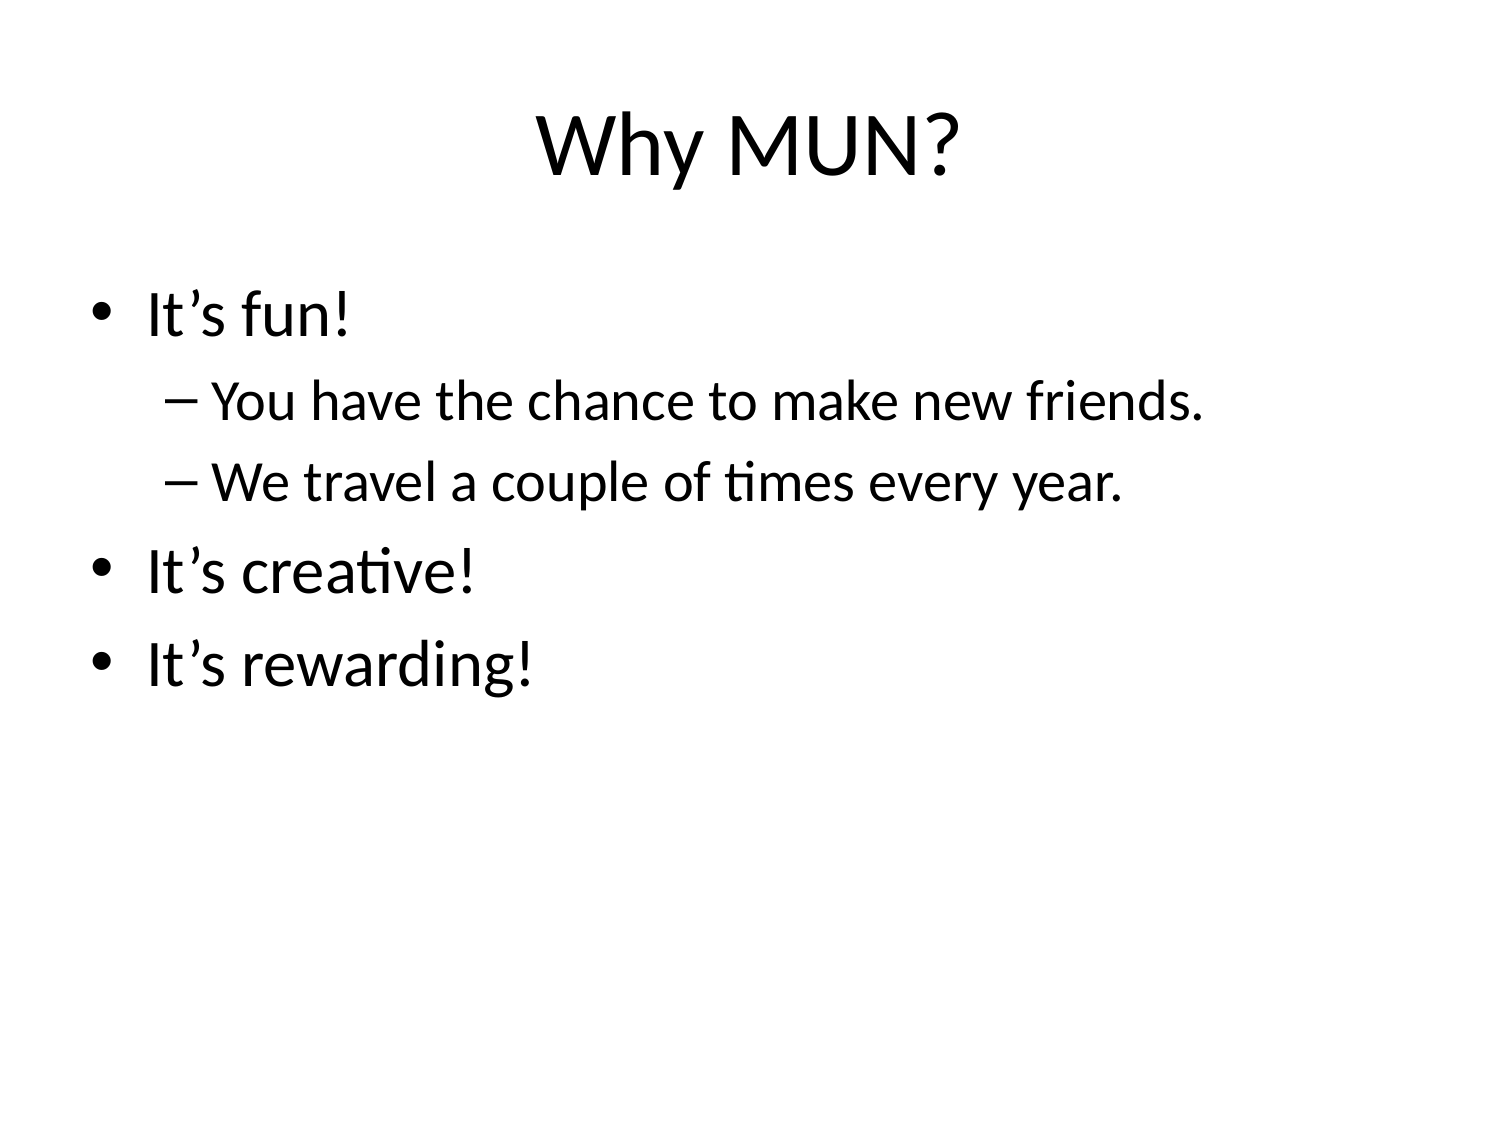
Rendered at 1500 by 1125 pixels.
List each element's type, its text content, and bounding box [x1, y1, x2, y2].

title Why MUN? [75, 45, 1425, 233]
list It’s fun! You have the chance to make new friends. We travel a couple of times every year. It’s creative! It’s rewarding! [75, 262, 1425, 1005]
